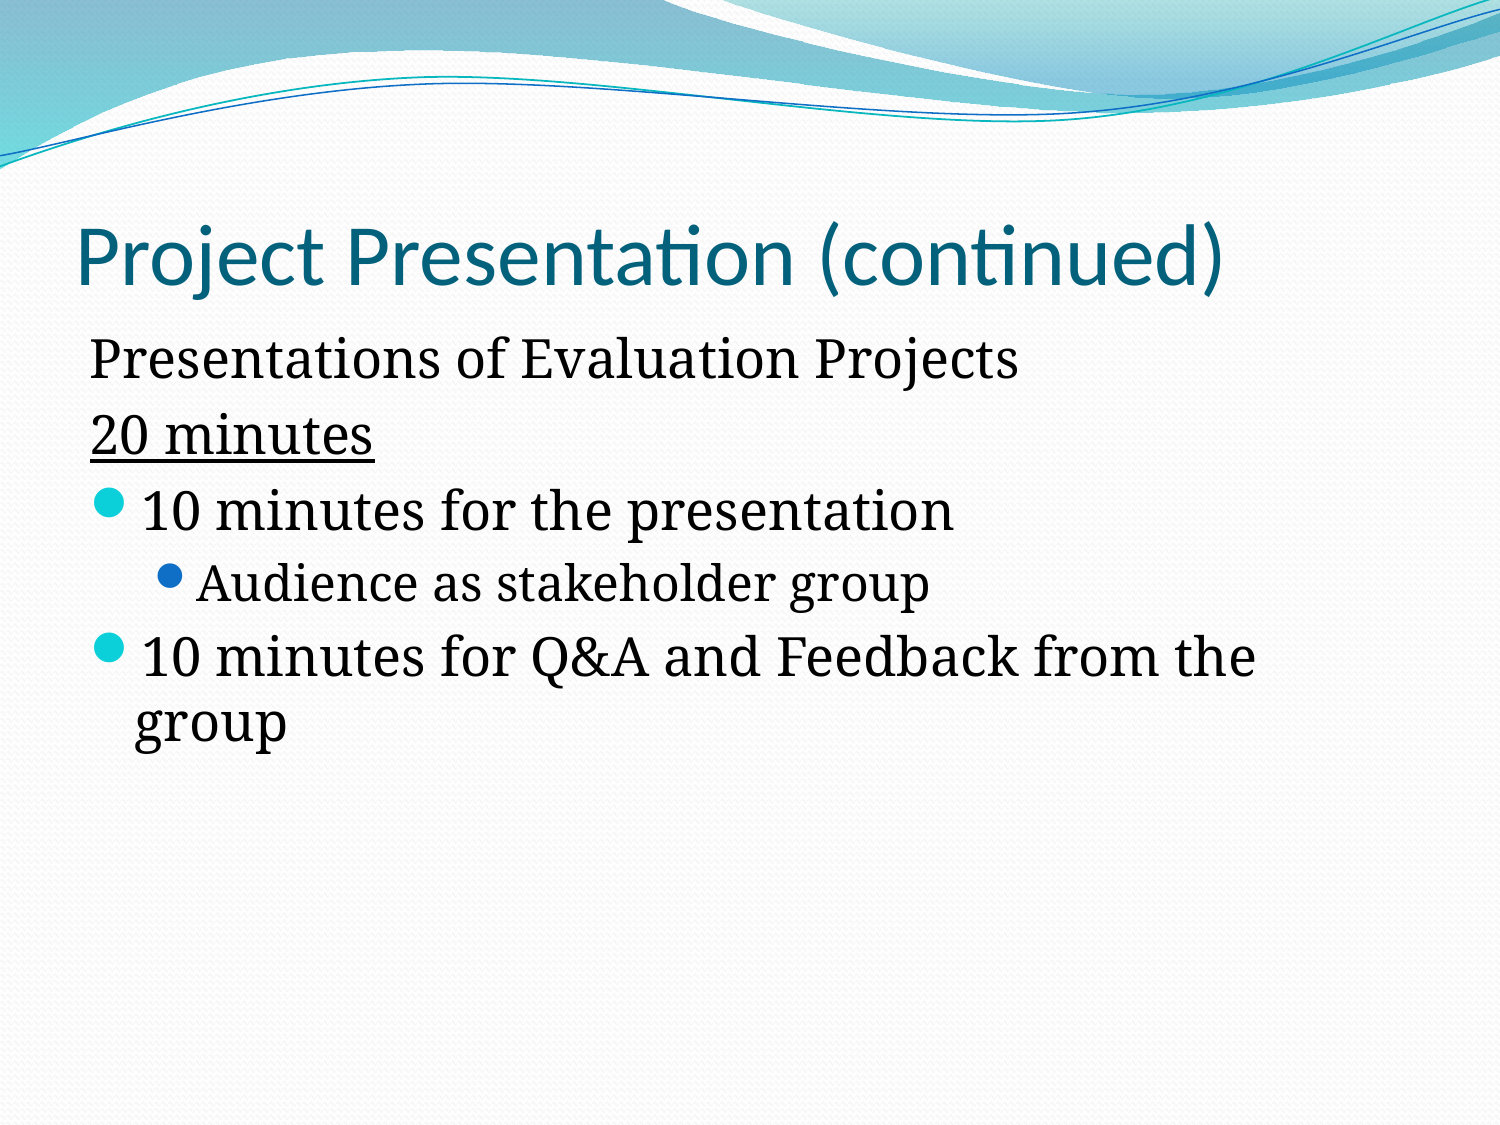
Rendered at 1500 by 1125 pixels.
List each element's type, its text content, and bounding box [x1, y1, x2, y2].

title Project Presentation (continued) [75, 115, 1425, 303]
list Presentations of Evaluation Projects 20 minutes 10 minutes for the presentation Audience as stakeholder group 10 minutes for Q&A and Feedback from the group [75, 317, 1425, 1038]
